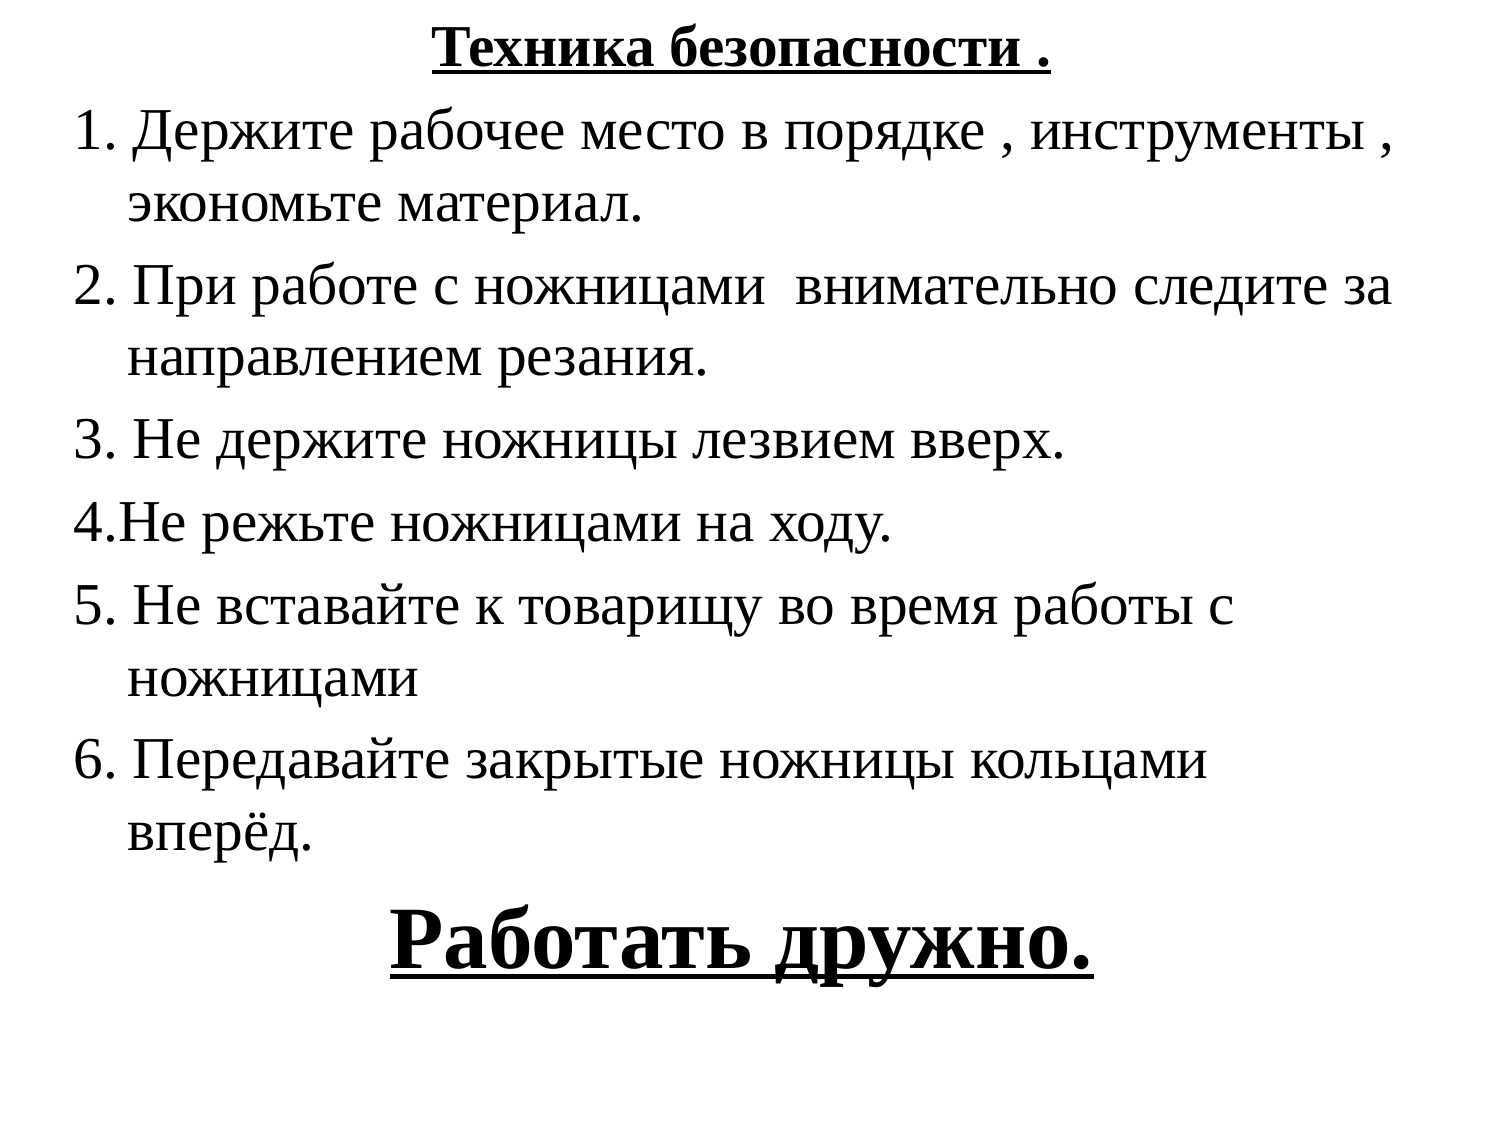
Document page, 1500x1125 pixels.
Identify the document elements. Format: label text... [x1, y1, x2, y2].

list Техника безопасности . 1. Держите рабочее место в порядке , инструменты , экономьте материал. 2. При работе с ножницами внимательно следите за направлением резания. 3. Не держите ножницы лезвием вверх. 4.Не режьте ножницами на ходу. 5. Не вставайте к товарищу во время работы с ножницами 6. Передавайте закрытые ножницы кольцами вперёд. Работать дружно. [58, 0, 1425, 1005]
